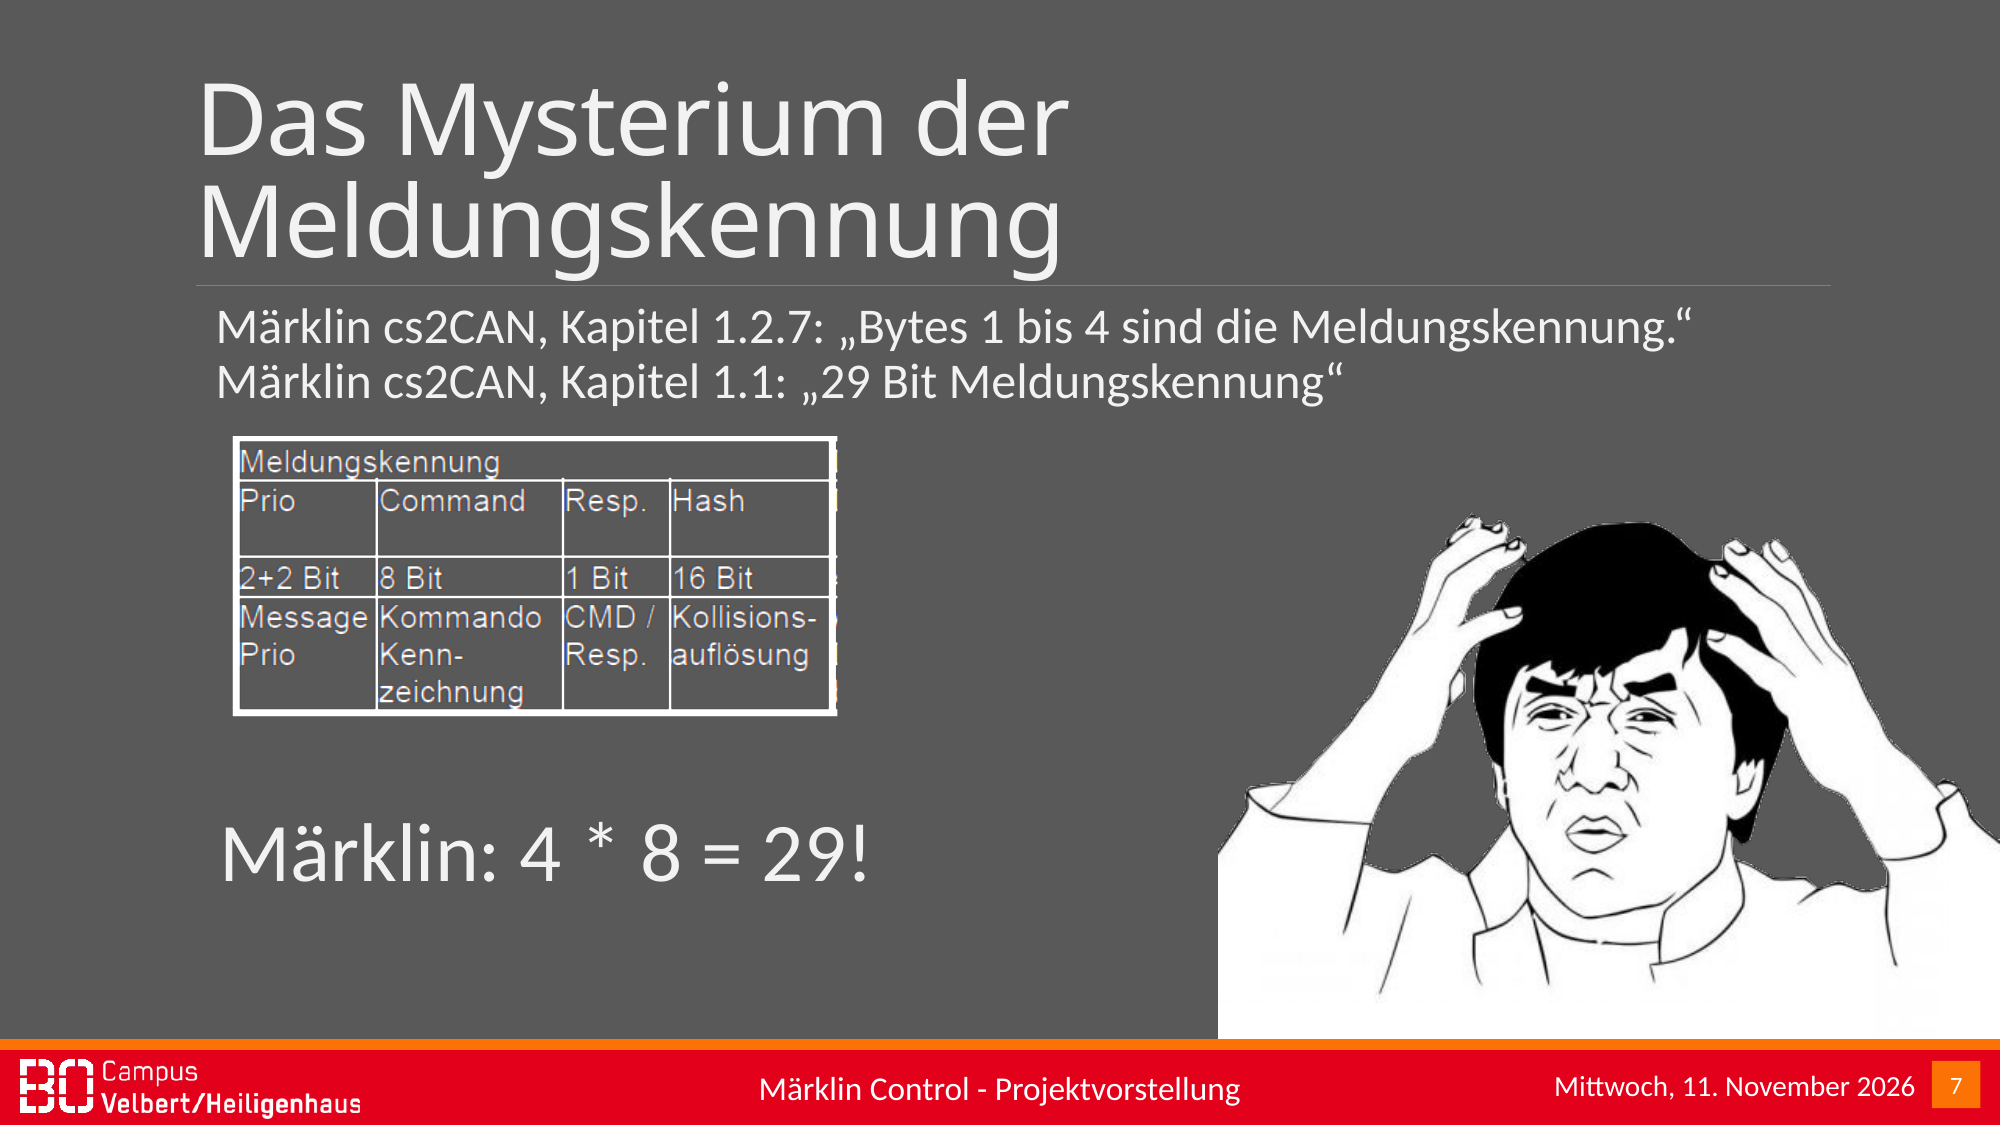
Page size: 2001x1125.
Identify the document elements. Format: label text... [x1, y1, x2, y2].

picture [19, 1059, 94, 1113]
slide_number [1525, 1054, 1931, 1115]
slide_number 7 [1931, 1060, 1981, 1109]
picture [101, 1057, 365, 1120]
picture [1218, 503, 2000, 1040]
list Märklin cs2CAN, Kapitel 1.2.7: „Bytes 1 bis 4 sind die Meldungskennung.“ Märklin cs2CAN, Kapitel 1.1: „29 Bit Meldungskennung“ Märklin: 4 * 8 = 29! [200, 293, 1851, 1007]
picture [225, 435, 838, 721]
title Das Mysterium der Meldungskennung [180, 47, 1830, 285]
